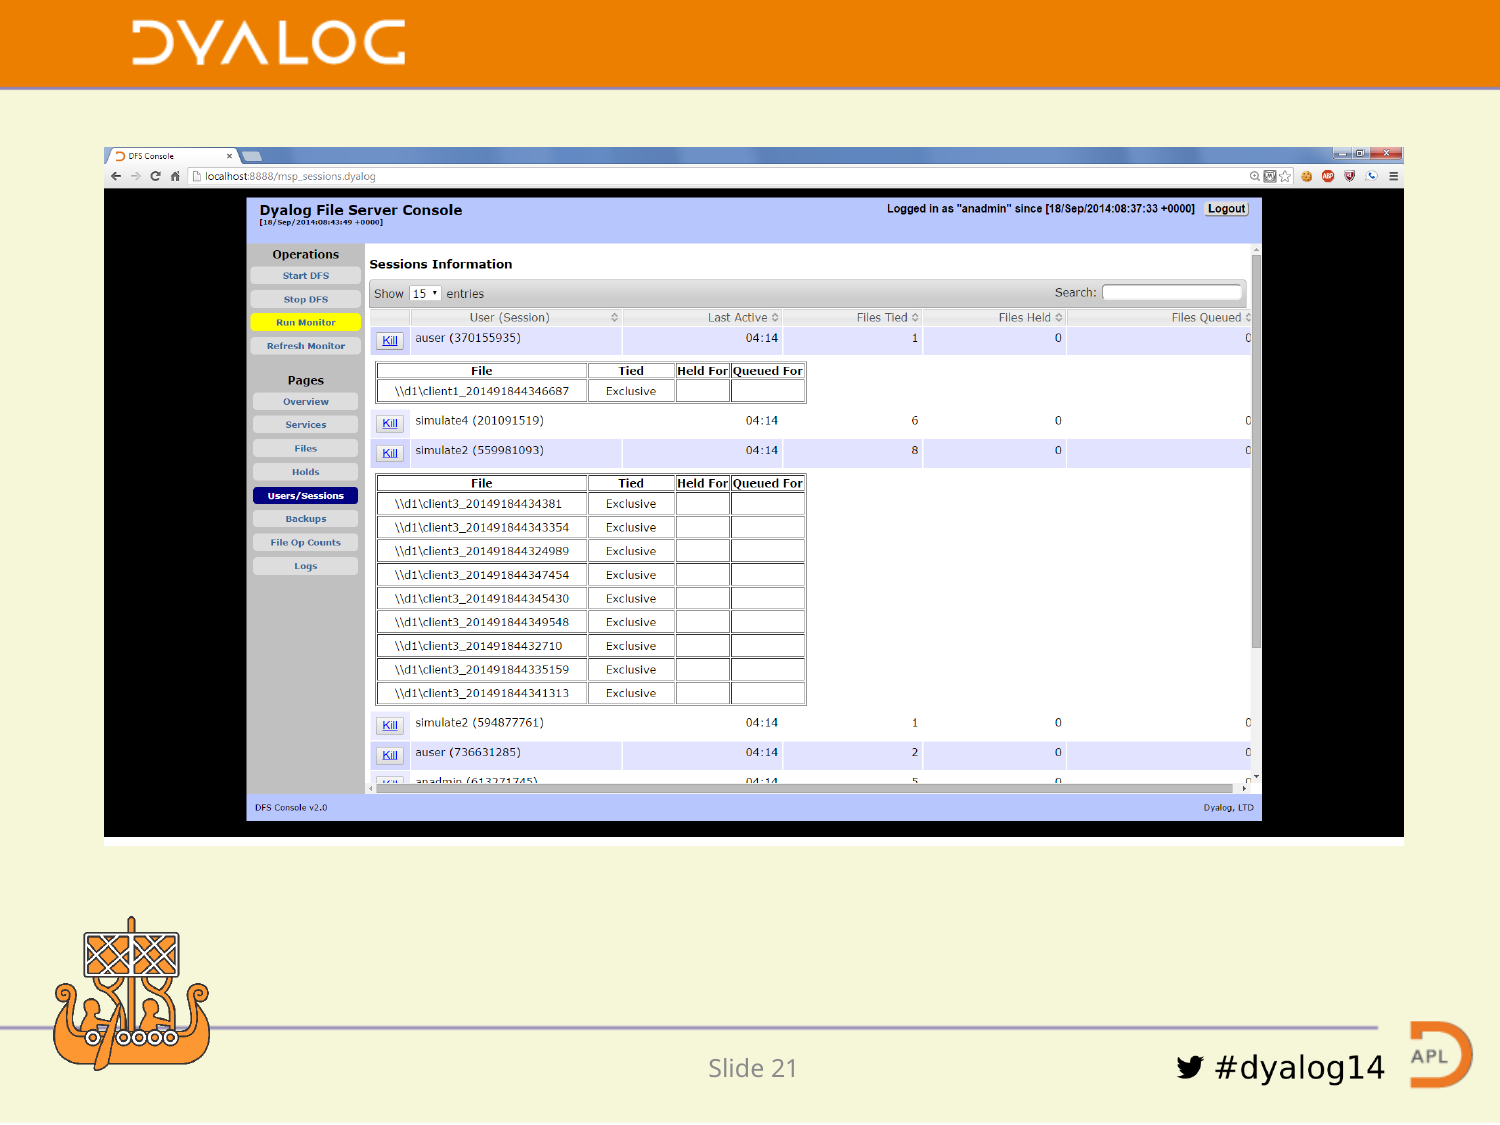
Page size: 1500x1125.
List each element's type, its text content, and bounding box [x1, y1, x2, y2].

picture [0, 0, 1500, 1123]
slide_number Slide 20 [585, 1039, 923, 1100]
